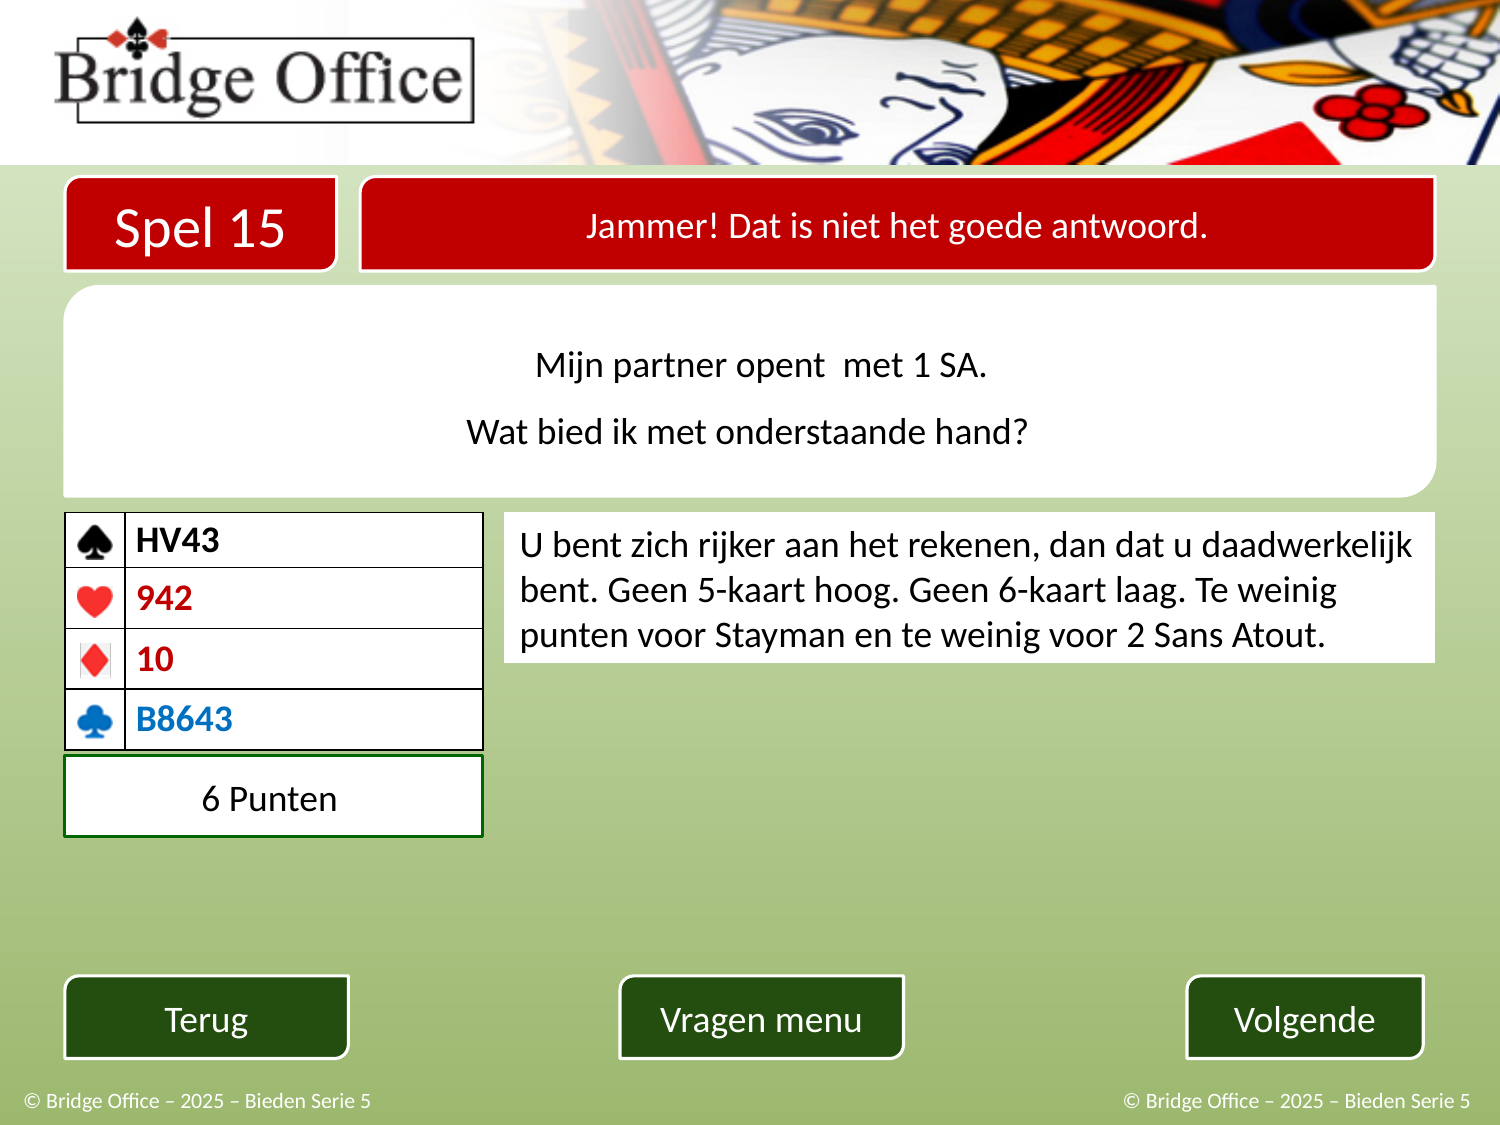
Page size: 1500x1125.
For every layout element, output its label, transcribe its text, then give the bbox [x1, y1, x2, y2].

text_box Spel 15 [63, 179, 339, 273]
table_cell 942 [126, 568, 482, 628]
picture [77, 643, 114, 679]
table_cell [66, 568, 124, 628]
table_cell B8643 [126, 690, 482, 749]
text_box 6 Punten [63, 754, 484, 838]
text_box [63, 284, 1437, 498]
text_box Jammer! Dat is niet het goede antwoord. [358, 179, 1437, 273]
text_box © Bridge Office – 2025 – Bieden Serie 5 [1107, 1079, 1500, 1121]
table_header HV43 [126, 513, 482, 567]
text_box Terug [63, 974, 350, 1061]
picture [77, 585, 114, 618]
table_header [66, 513, 124, 567]
text_box Mijn partner opent met 1 SA. [508, 332, 1015, 393]
text_box U bent zich rijker aan het rekenen, dan dat u daadwerkelijk bent. Geen 5-kaart hoog. Geen 6-kaart laag. Te weinig punten voor Stayman en te weinig voor 2 Sans Atout. [504, 512, 1435, 663]
picture [77, 703, 114, 740]
table_cell [66, 690, 124, 749]
picture [0, 0, 1500, 166]
text_box Vragen menu [618, 974, 906, 1061]
text_box Volgende [1185, 974, 1425, 1061]
text_box Wat bied ik met onderstaande hand? [451, 399, 1072, 460]
table_cell [66, 629, 124, 688]
text_box © Bridge Office – 2025 – Bieden Serie 5 [8, 1079, 393, 1121]
picture [77, 524, 114, 561]
table_cell 10 [126, 629, 482, 688]
